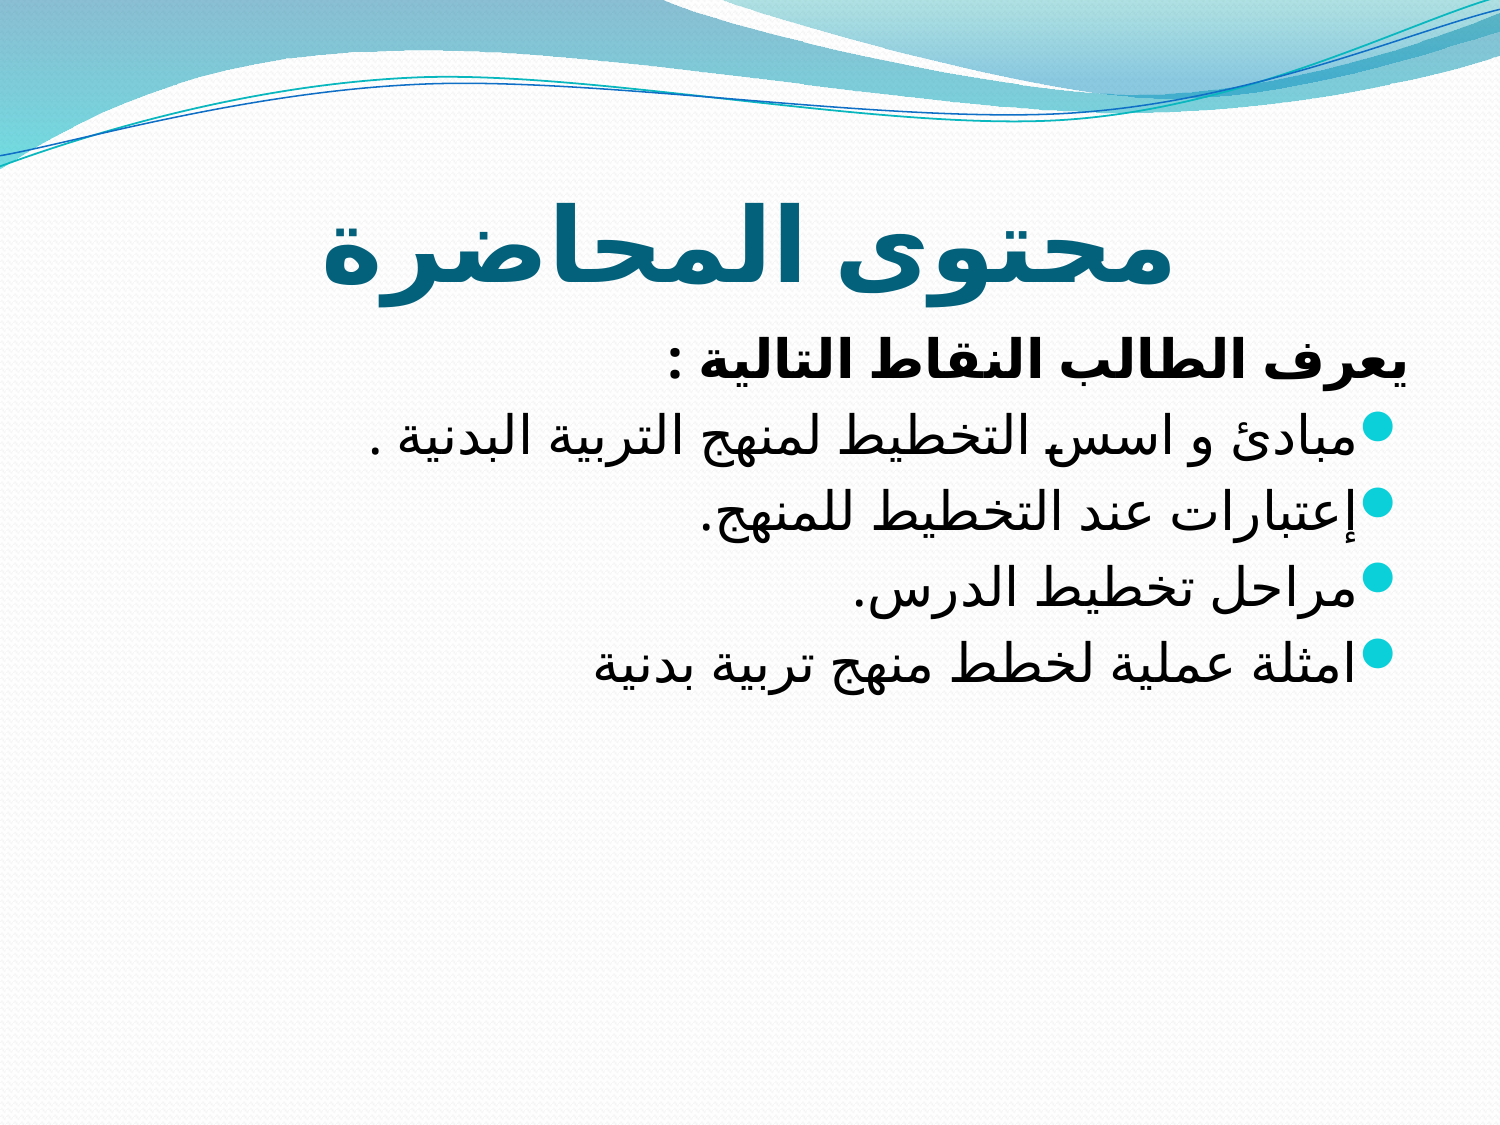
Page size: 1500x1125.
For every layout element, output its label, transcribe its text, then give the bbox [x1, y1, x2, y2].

list يعرف الطالب النقاط التالية : مبادئ و اسس التخطيط لمنهج التربية البدنية . إعتبارات عند التخطيط للمنهج. مراحل تخطيط الدرس. امثلة عملية لخطط منهج تربية بدنية [75, 317, 1425, 1038]
title محتوى المحاضرة [75, 115, 1425, 303]
